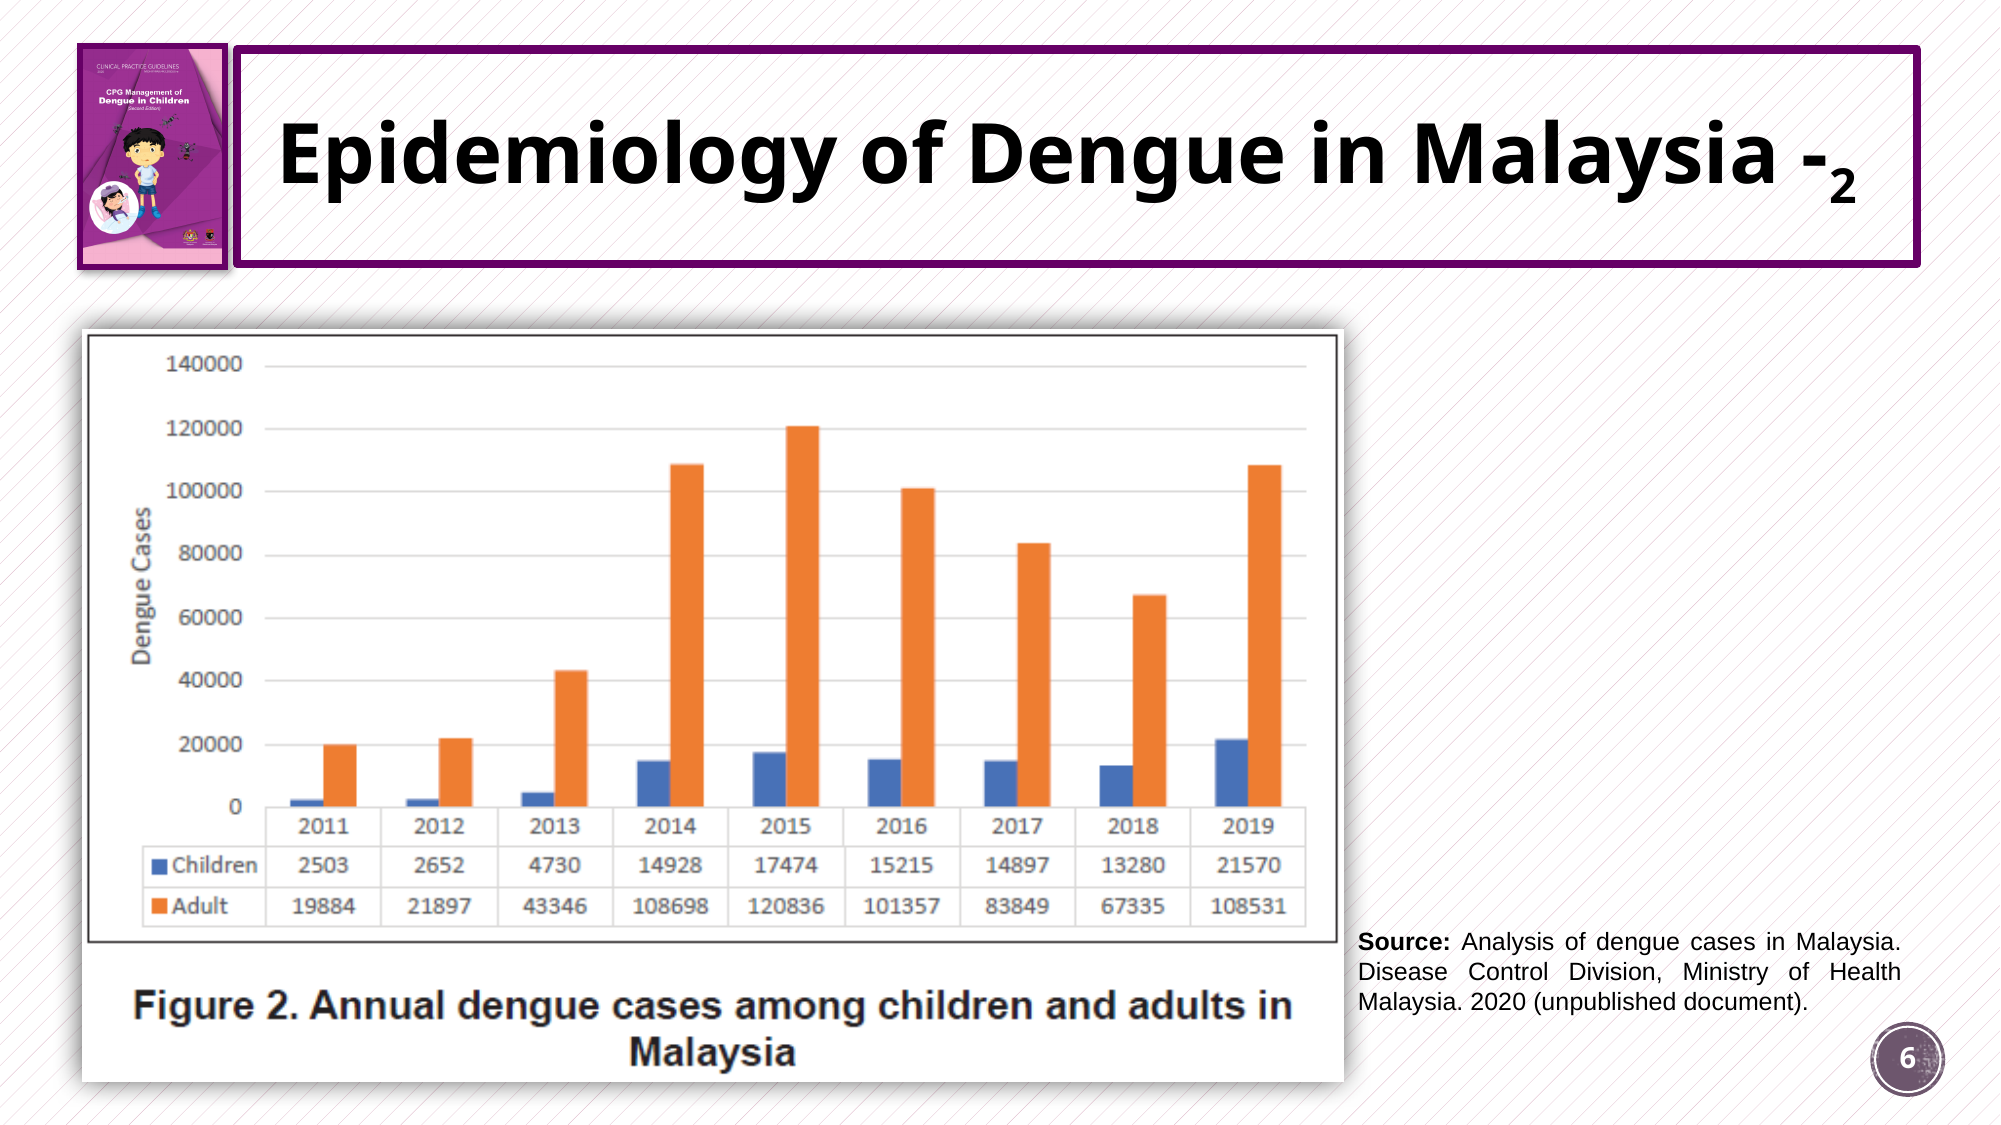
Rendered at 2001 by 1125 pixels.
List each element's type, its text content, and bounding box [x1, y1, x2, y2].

text_box Source: Analysis of dengue cases in Malaysia. Disease Control Division, Ministry of Health Malaysia. 2020 (unpublished document). [1364, 929, 1918, 1011]
text_box Epidemiology of Dengue in Malaysia -2 [237, 49, 1918, 264]
picture [82, 329, 1344, 1082]
picture [83, 49, 222, 264]
slide_number 6 [1855, 1028, 1961, 1089]
